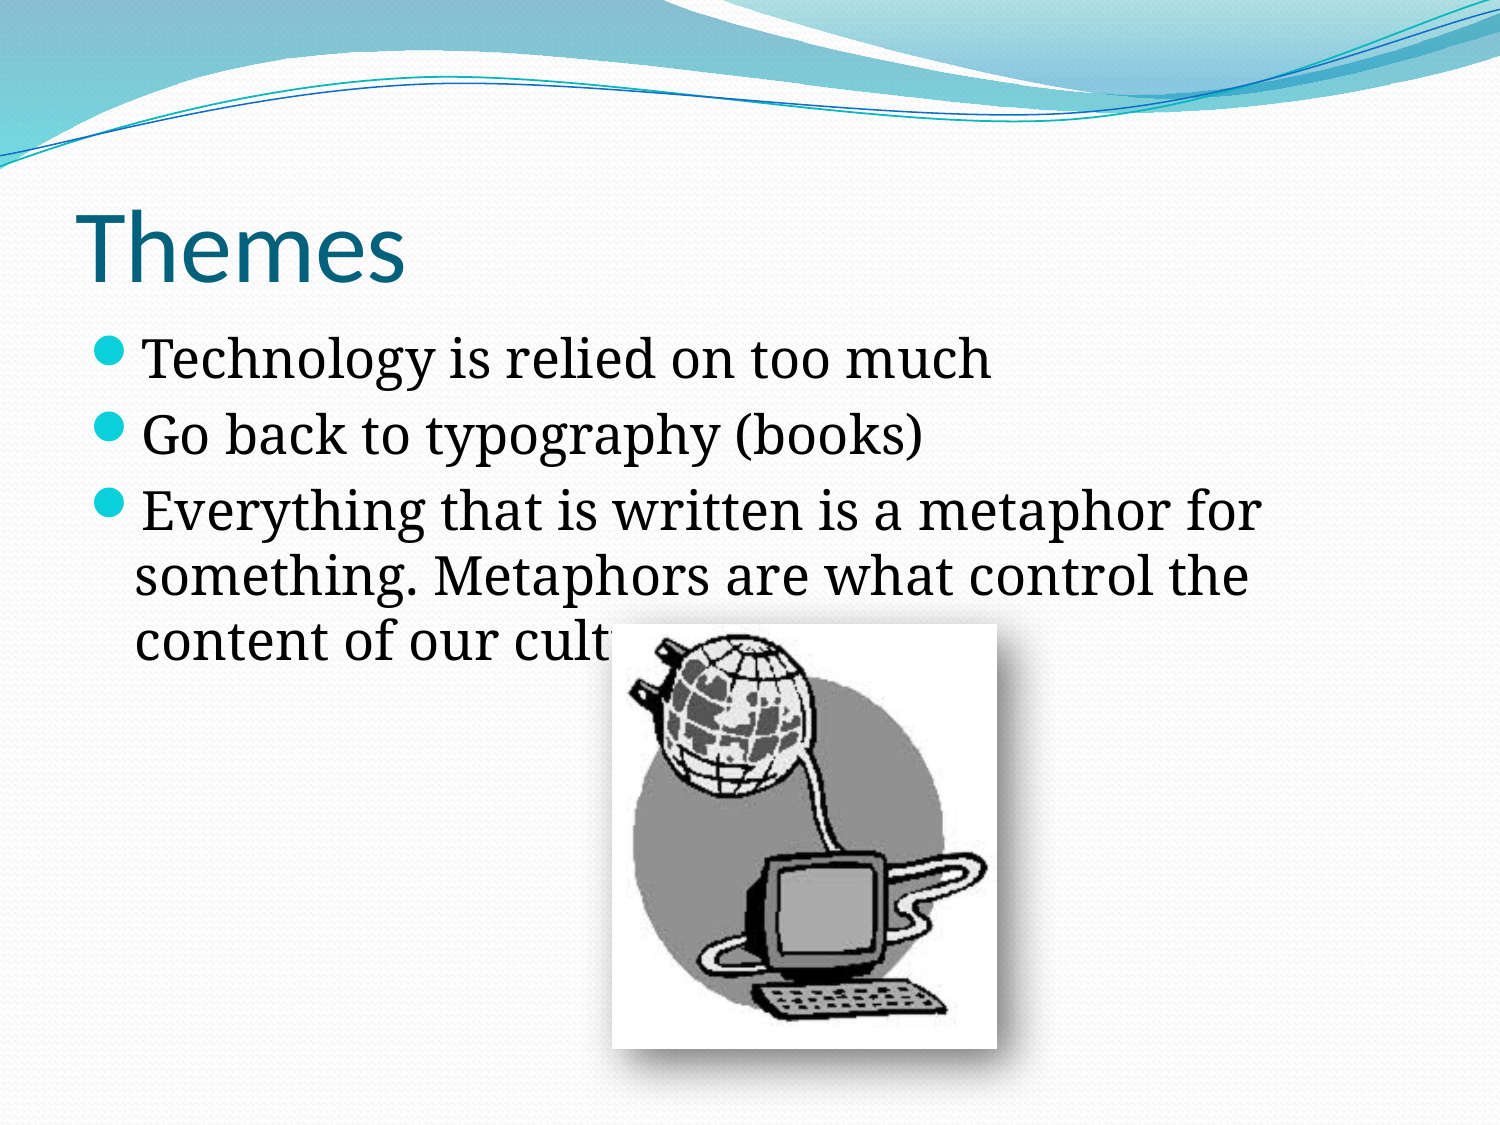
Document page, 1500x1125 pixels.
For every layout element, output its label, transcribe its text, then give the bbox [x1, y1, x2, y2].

picture [612, 624, 998, 1050]
list Technology is relied on too much Go back to typography (books) Everything that is written is a metaphor for something. Metaphors are what control the content of our culture [75, 317, 1425, 1038]
title Themes [75, 115, 1425, 303]
